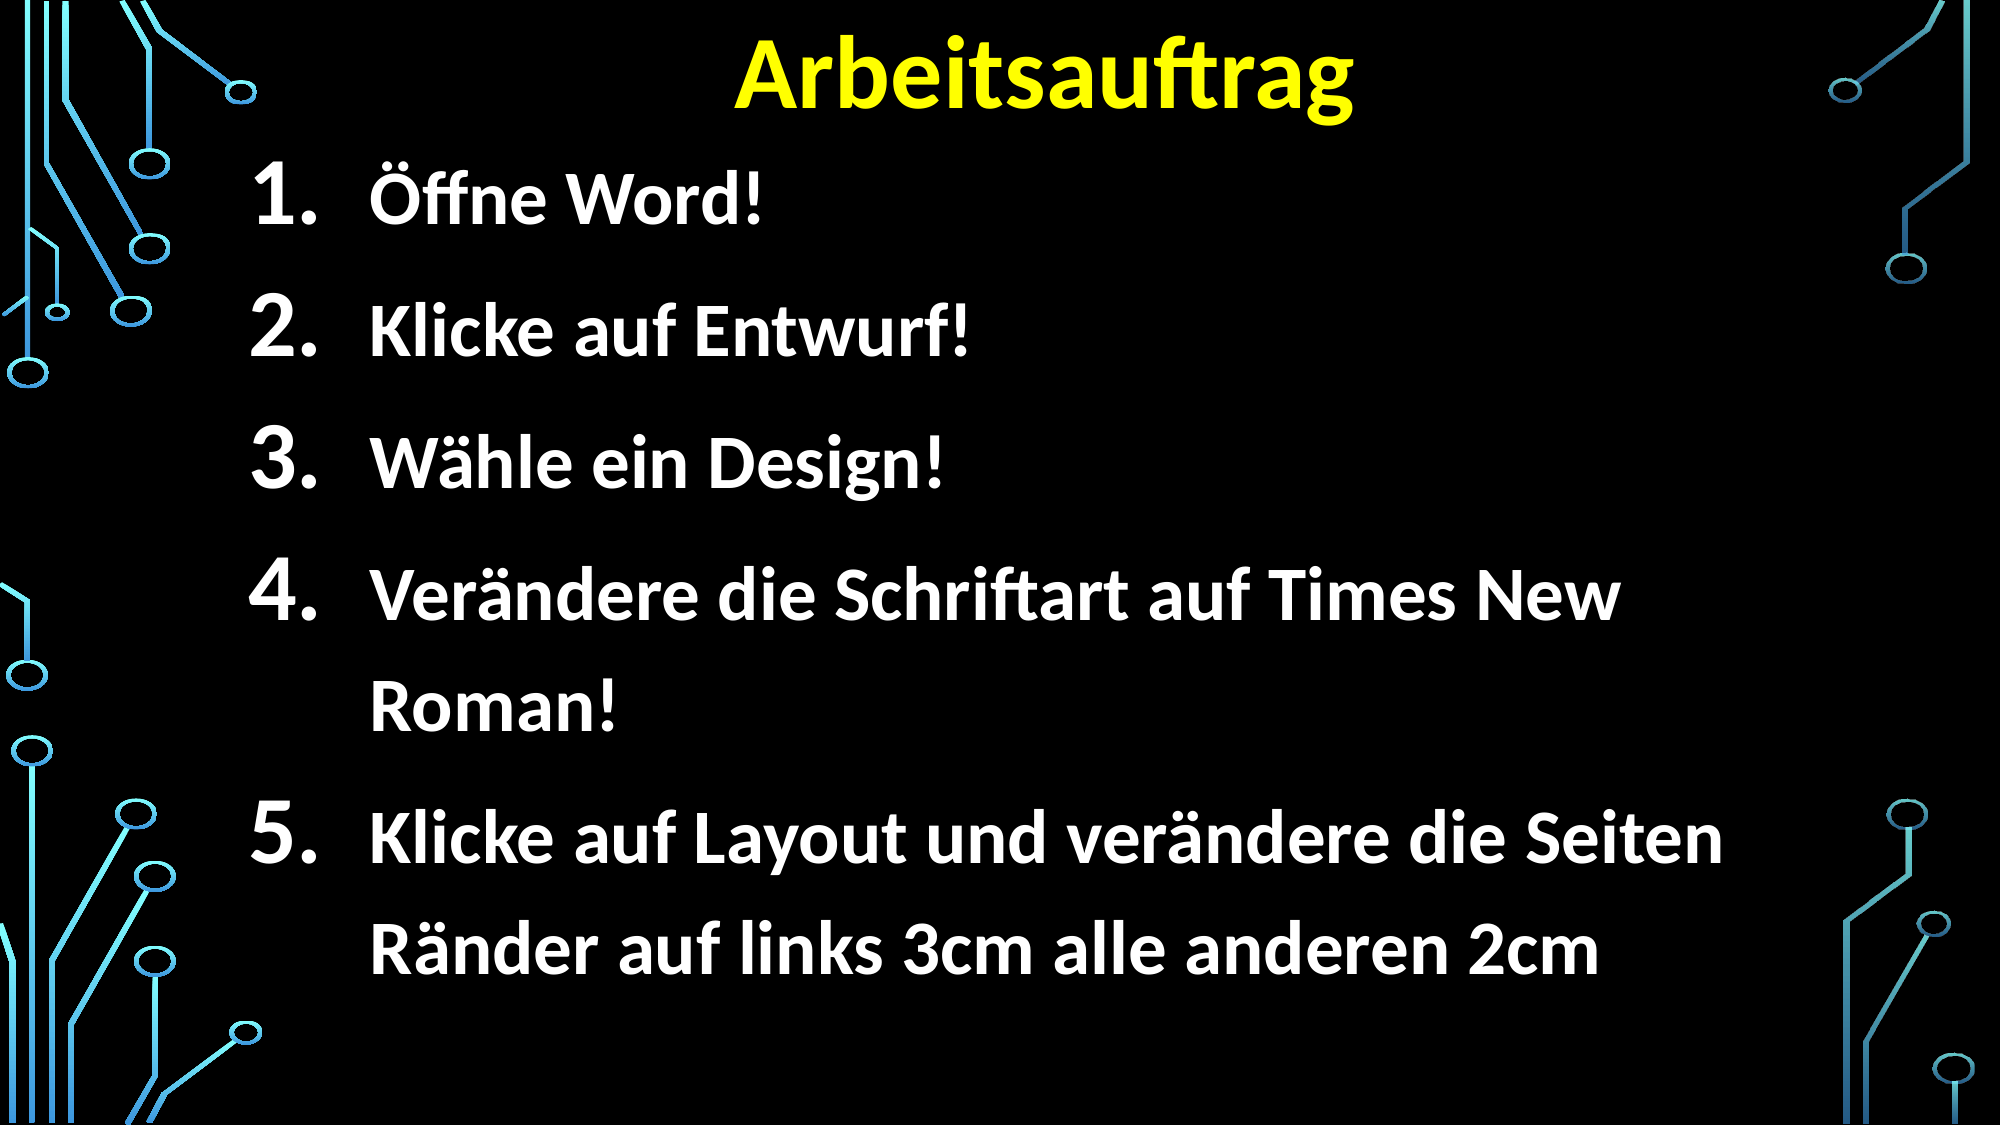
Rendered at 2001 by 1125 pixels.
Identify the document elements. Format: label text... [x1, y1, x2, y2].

title Arbeitsauftrag [233, 0, 1859, 121]
list Öffne Word! Klicke auf Entwurf! Wähle ein Design! Verändere die Schriftart auf Times New Roman! Klicke auf Layout und verändere die Seiten Ränder auf links 3cm alle anderen 2cm [233, 121, 1859, 1105]
